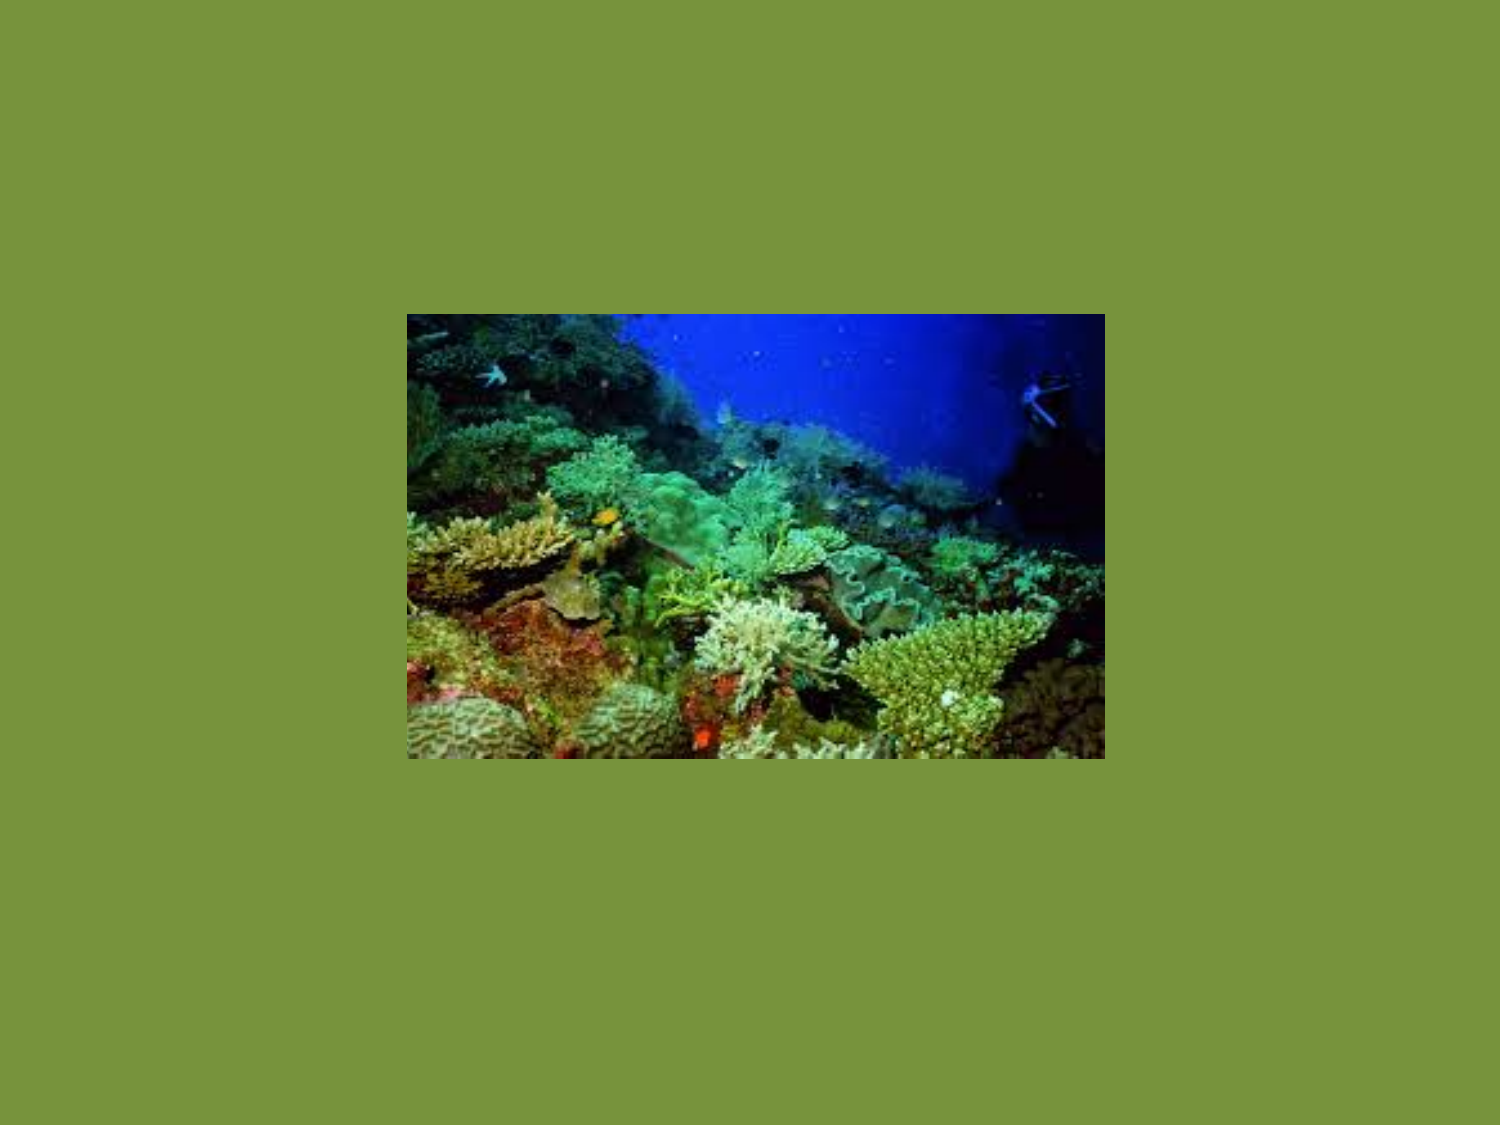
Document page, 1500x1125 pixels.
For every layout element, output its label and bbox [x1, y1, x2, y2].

list [407, 314, 1105, 759]
